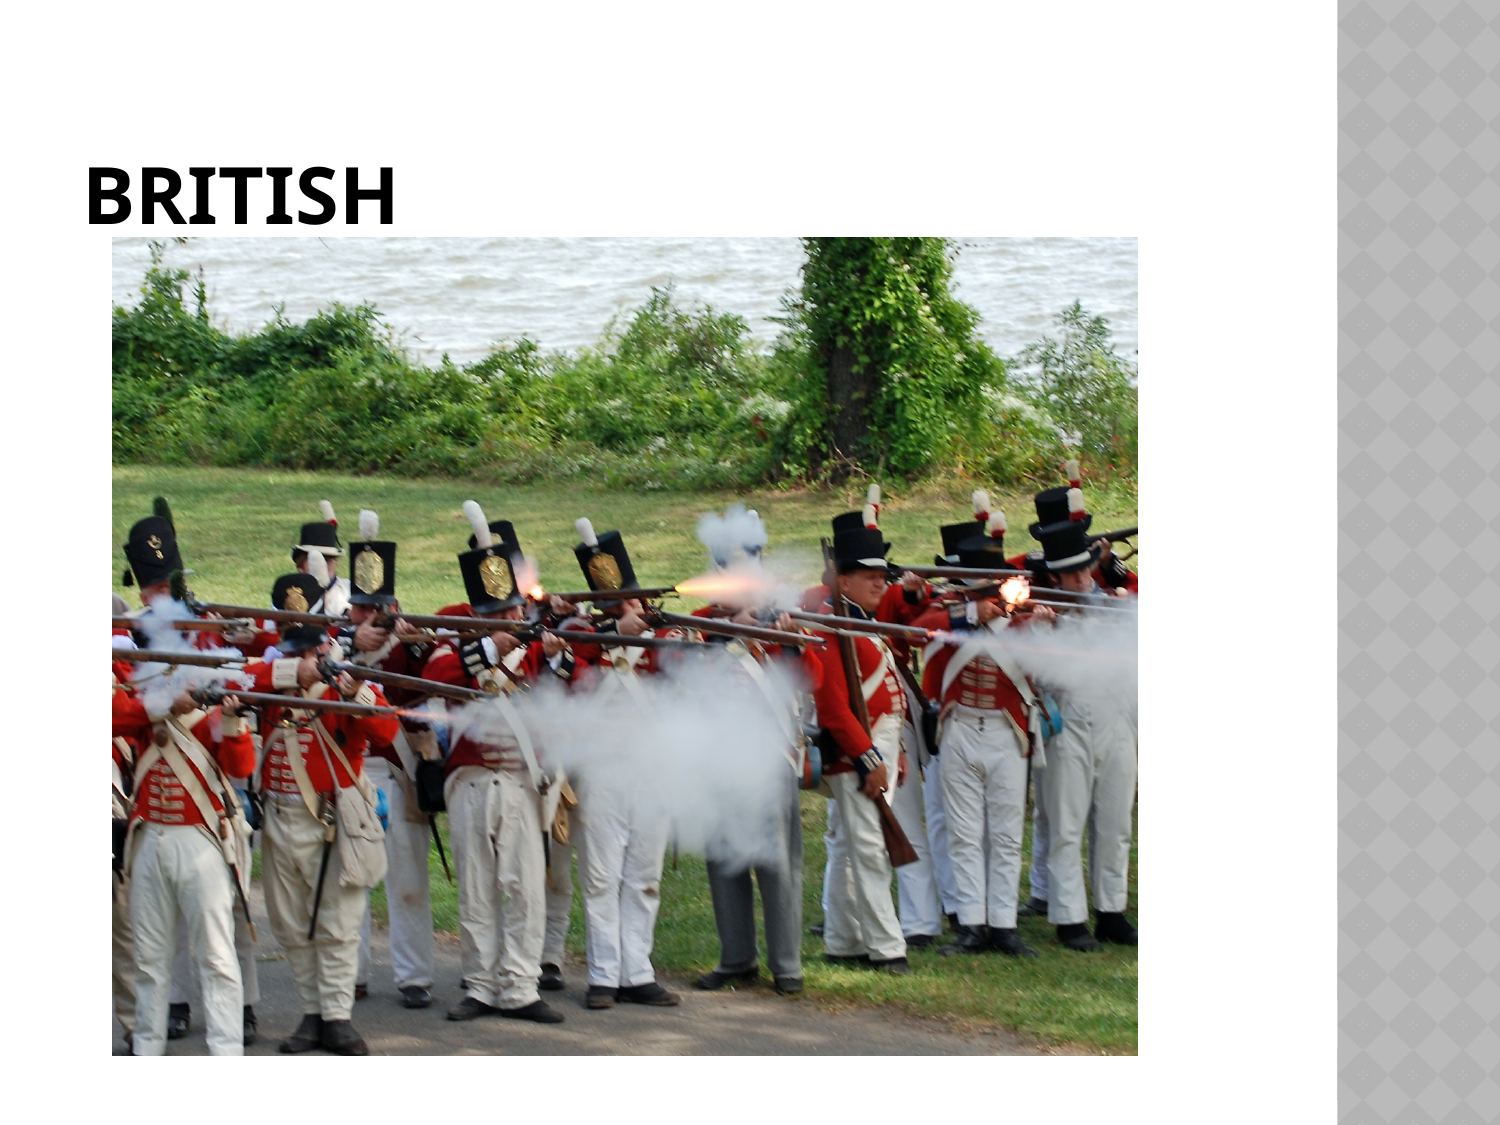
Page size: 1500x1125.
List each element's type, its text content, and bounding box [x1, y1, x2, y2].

title British [75, 52, 1263, 240]
picture [112, 237, 1138, 1057]
